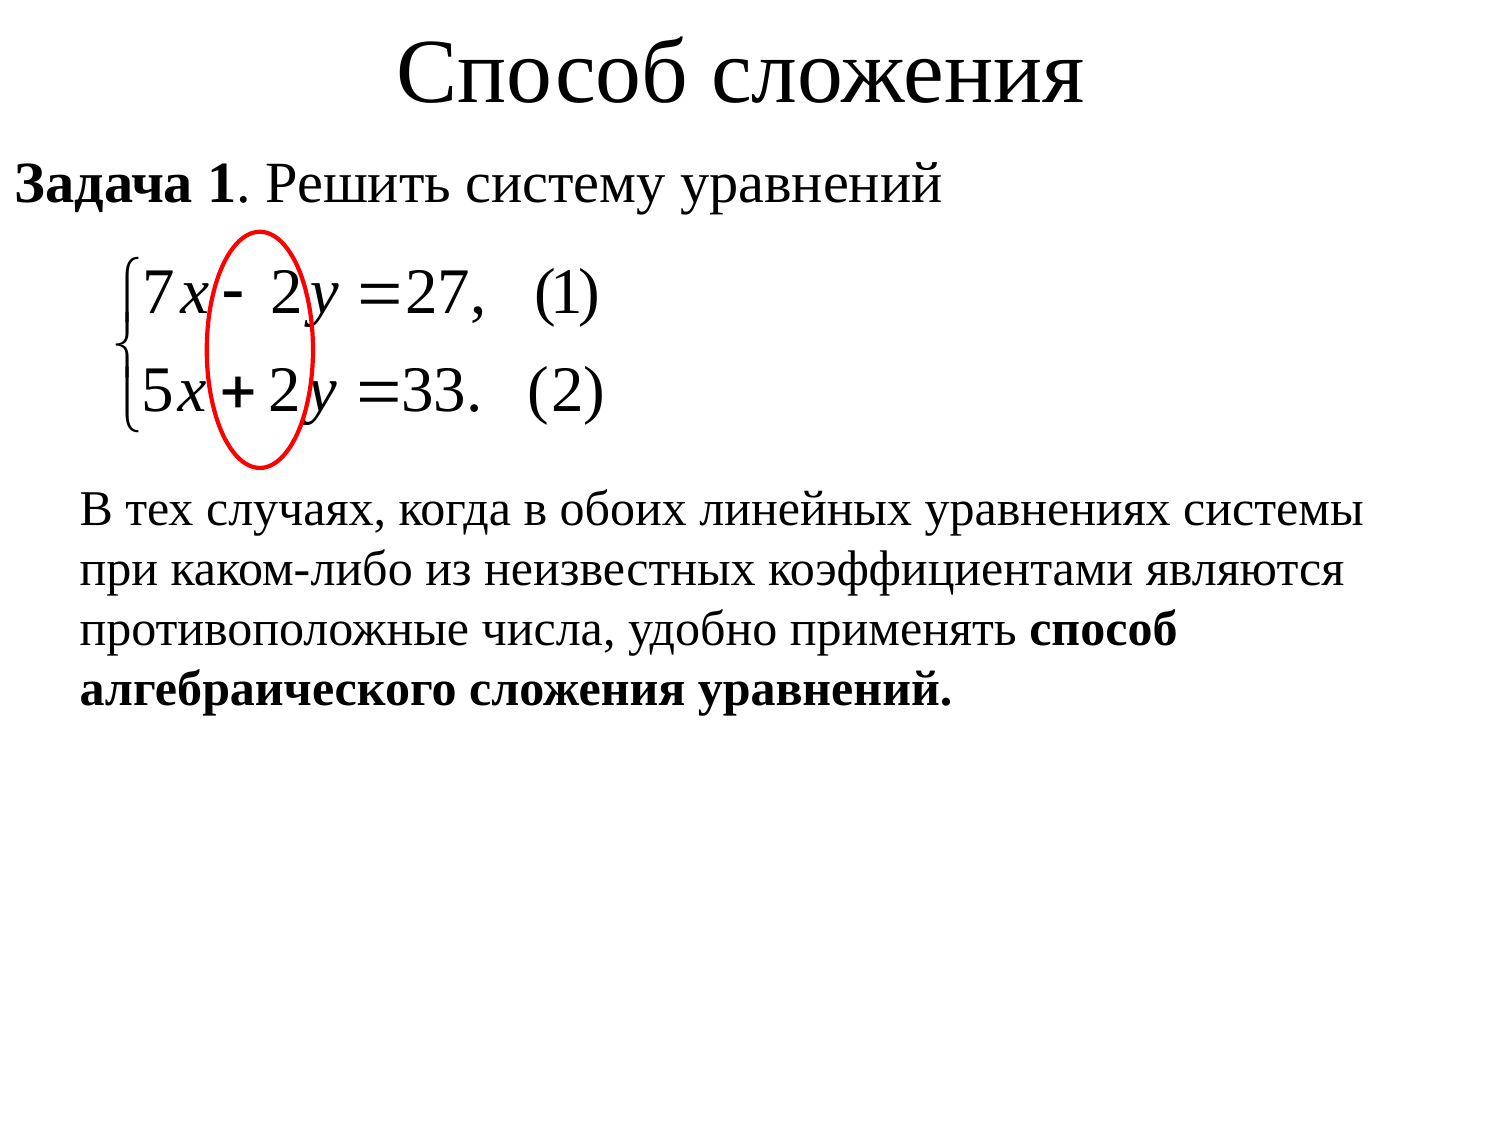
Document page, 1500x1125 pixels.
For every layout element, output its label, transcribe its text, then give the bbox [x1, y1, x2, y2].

text_box Задача 1. Решить систему уравнений [0, 137, 1406, 222]
text_box В тех случаях, когда в обоих линейных уравнениях системы при каком-либо из неизвестных коэффициентами являются противоположные числа, удобно применять способ алгебраического сложения уравнений. [64, 467, 1412, 723]
text_box [236, 229, 284, 241]
title Способ сложения [53, 1, 1429, 184]
text_box [232, 454, 288, 467]
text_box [99, 243, 621, 445]
